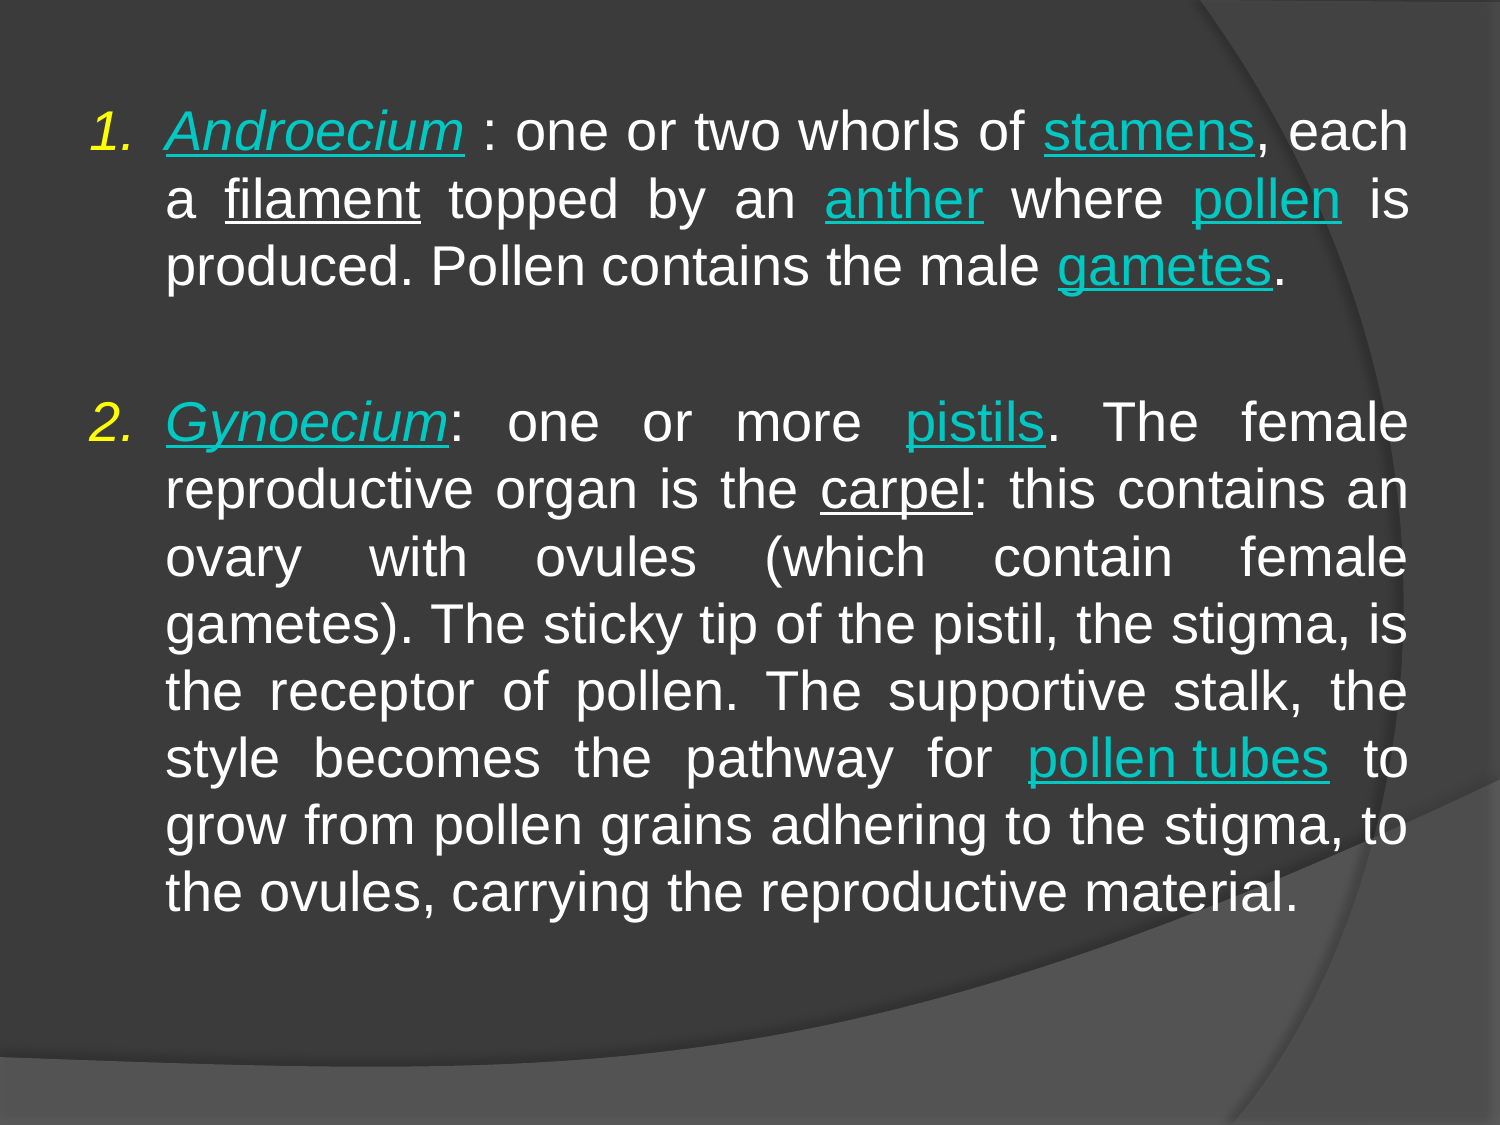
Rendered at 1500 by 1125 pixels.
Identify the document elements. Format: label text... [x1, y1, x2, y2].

list Androecium : one or two whorls of stamens, each a filament topped by an anther where pollen is produced. Pollen contains the male gametes. Gynoecium: one or more pistils. The female reproductive organ is the carpel: this contains an ovary with ovules (which contain female gametes). The sticky tip of the pistil, the stigma, is the receptor of pollen. The supportive stalk, the style becomes the pathway for pollen tubes to grow from pollen grains adhering to the stigma, to the ovules, carrying the reproductive material. [75, 87, 1425, 1005]
